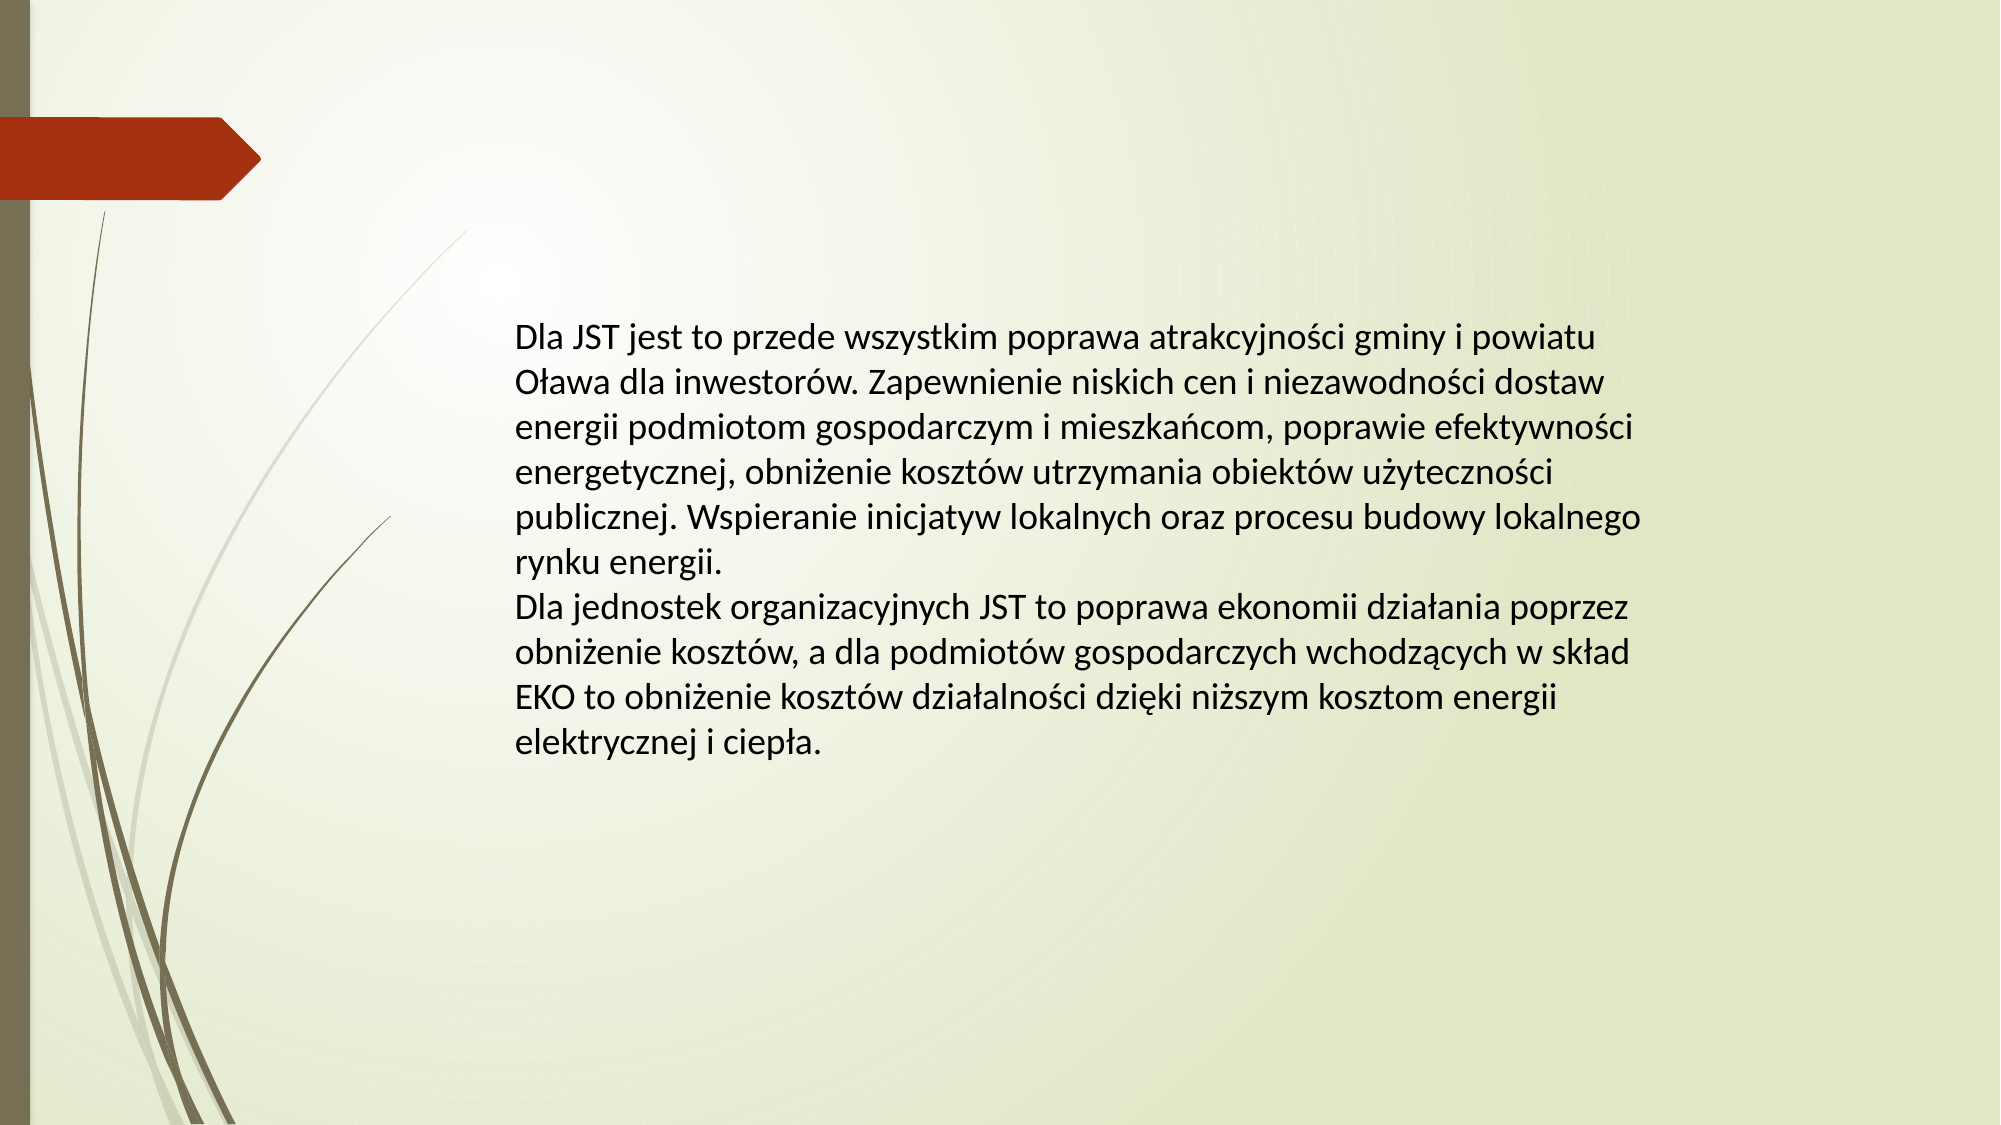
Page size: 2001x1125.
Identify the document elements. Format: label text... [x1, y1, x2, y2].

text_box Dla JST jest to przede wszystkim poprawa atrakcyjności gminy i powiatu Oława dla inwestorów. Zapewnienie niskich cen i niezawodności dostaw energii podmiotom gospodarczym i mieszkańcom, poprawie efektywności energetycznej, obniżenie kosztów utrzymania obiektów użyteczności publicznej. Wspieranie inicjatyw lokalnych oraz procesu budowy lokalnego rynku energii. Dla jednostek organizacyjnych JST to poprawa ekonomii działania poprzez obniżenie kosztów, a dla podmiotów gospodarczych wchodzących w skład EKO to obniżenie kosztów działalności dzięki niższym kosztom energii elektrycznej i ciepła. [500, 304, 1669, 770]
